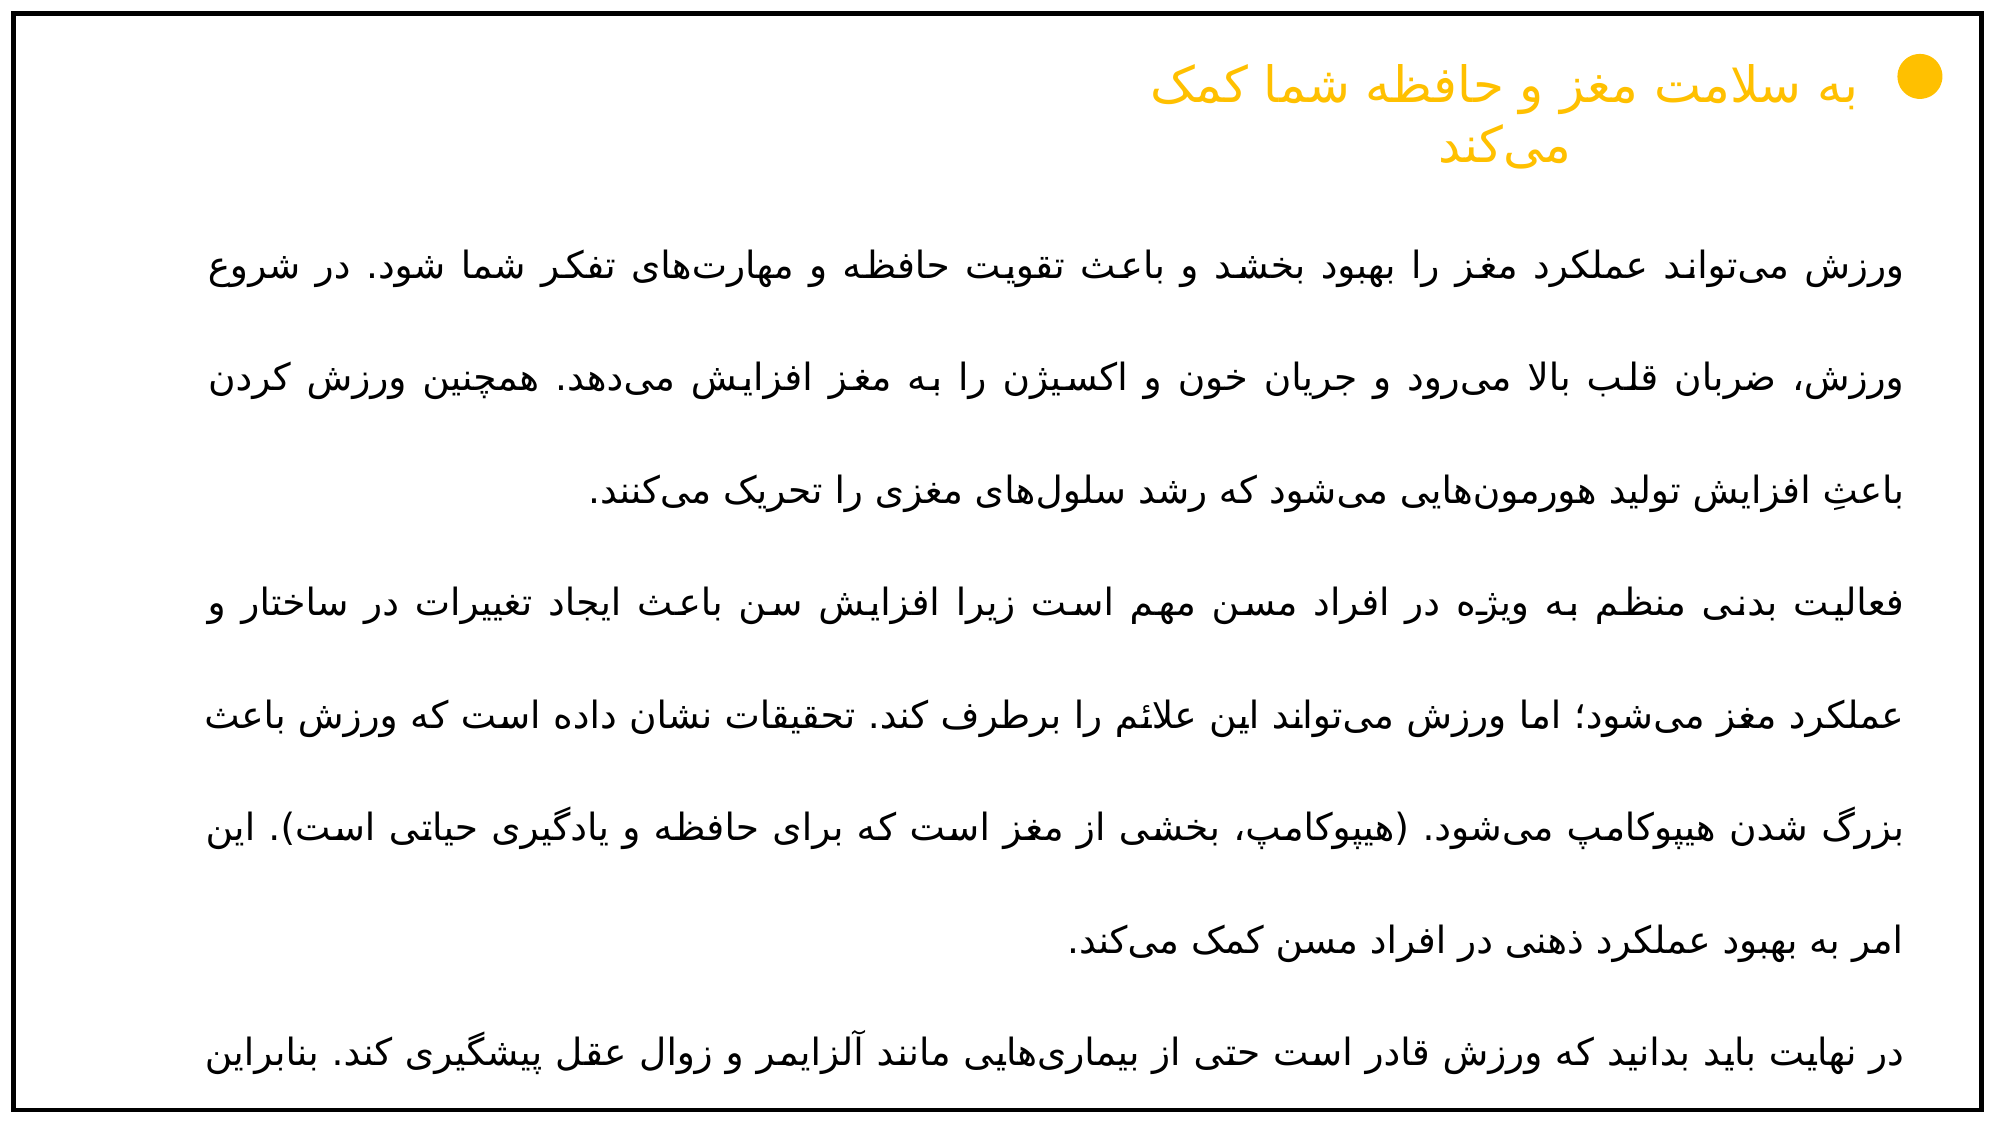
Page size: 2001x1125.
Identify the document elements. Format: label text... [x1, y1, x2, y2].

text_box ورزش می‌تواند عملکرد مغز را بهبود بخشد و باعث تقویت حافظه و مهارت‌های تفکر شما شود. در شروع ورزش، ضربان قلب بالا می‌رود و جریان خون و اکسیژن را به مغز افزایش می‌دهد. همچنین ورزش کردن باعثِ افزایش تولید هورمون‌هایی می‌شود که رشد سلول‌های مغزی را تحریک می‌کنند. فعالیت بدنی منظم به ویژه در افراد مسن مهم است زیرا افزایش سن باعث ایجاد تغییرات در ساختار و عملکرد مغز می‌شود؛ اما ورزش می‌تواند این علائم را برطرف کند. تحقیقات نشان داده است که ورزش باعث بزرگ شدن هیپوکامپ می‌شود. (هیپوکامپ، بخشی از مغز است که برای حافظه و یادگیری حیاتی است). این امر به بهبود عملکرد ذهنی در افراد مسن کمک می‌کند. در نهایت باید بدانید که ورزش قادر است حتی از بیماری‌هایی مانند آلزایمر و زوال عقل پیشگیری کند. بنابراین می‌یبینیم که فواید ورزش کردن به همه گروه‌های سنی و شرایط جسمی و روحی می‌رسد. [189, 165, 1919, 1125]
text_box به سلامت مغز و حافظه شما کمک می‌کند [1127, 44, 1883, 165]
